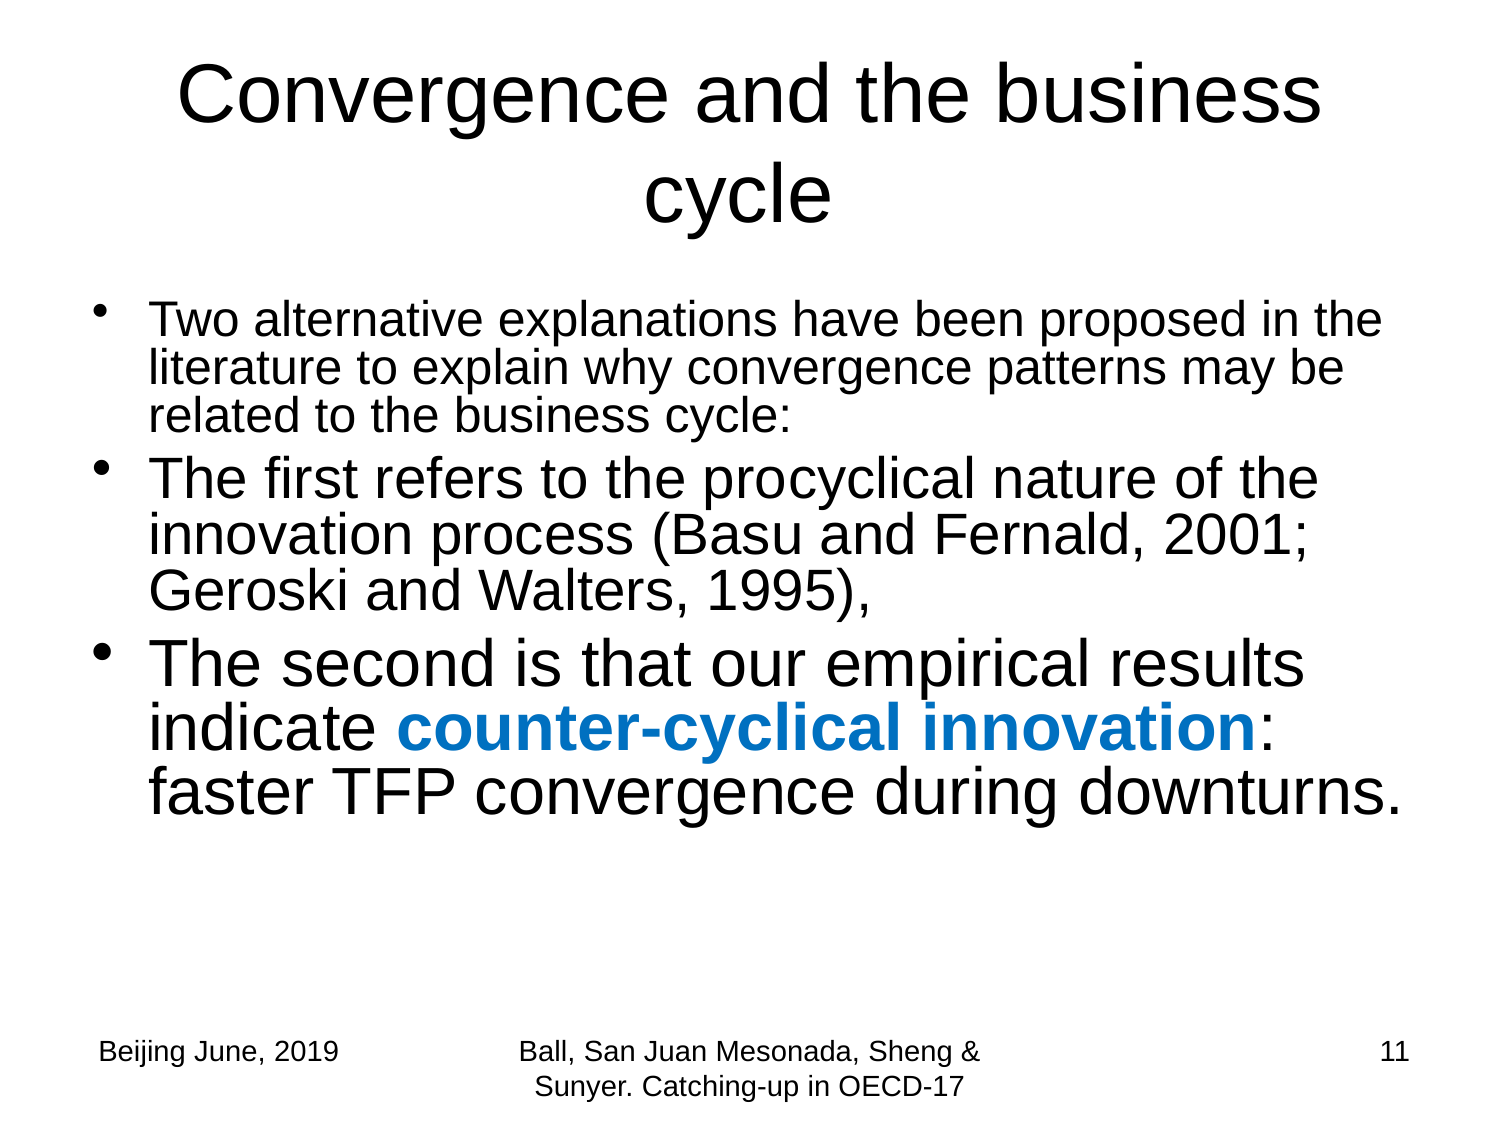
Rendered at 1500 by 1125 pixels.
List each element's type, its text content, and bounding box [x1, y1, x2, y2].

footer Ball, San Juan Mesonada, Sheng & Sunyer. Catching-up in OECD-17 [454, 1024, 1046, 1103]
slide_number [74, 1024, 426, 1103]
title Convergence and the business cycle [75, 45, 1425, 233]
list Two alternative explanations have been proposed in the literature to explain why convergence patterns may be related to the business cycle: The first refers to the pro­cyclical nature of the innovation process (Basu and Fernald, 2001; Geroski and Walters, 1995), The second is that our empirical results indicate counter-cyclical innovation: faster TFP convergence during downturns. [76, 290, 1425, 1005]
slide_number 11 [1074, 1024, 1426, 1103]
